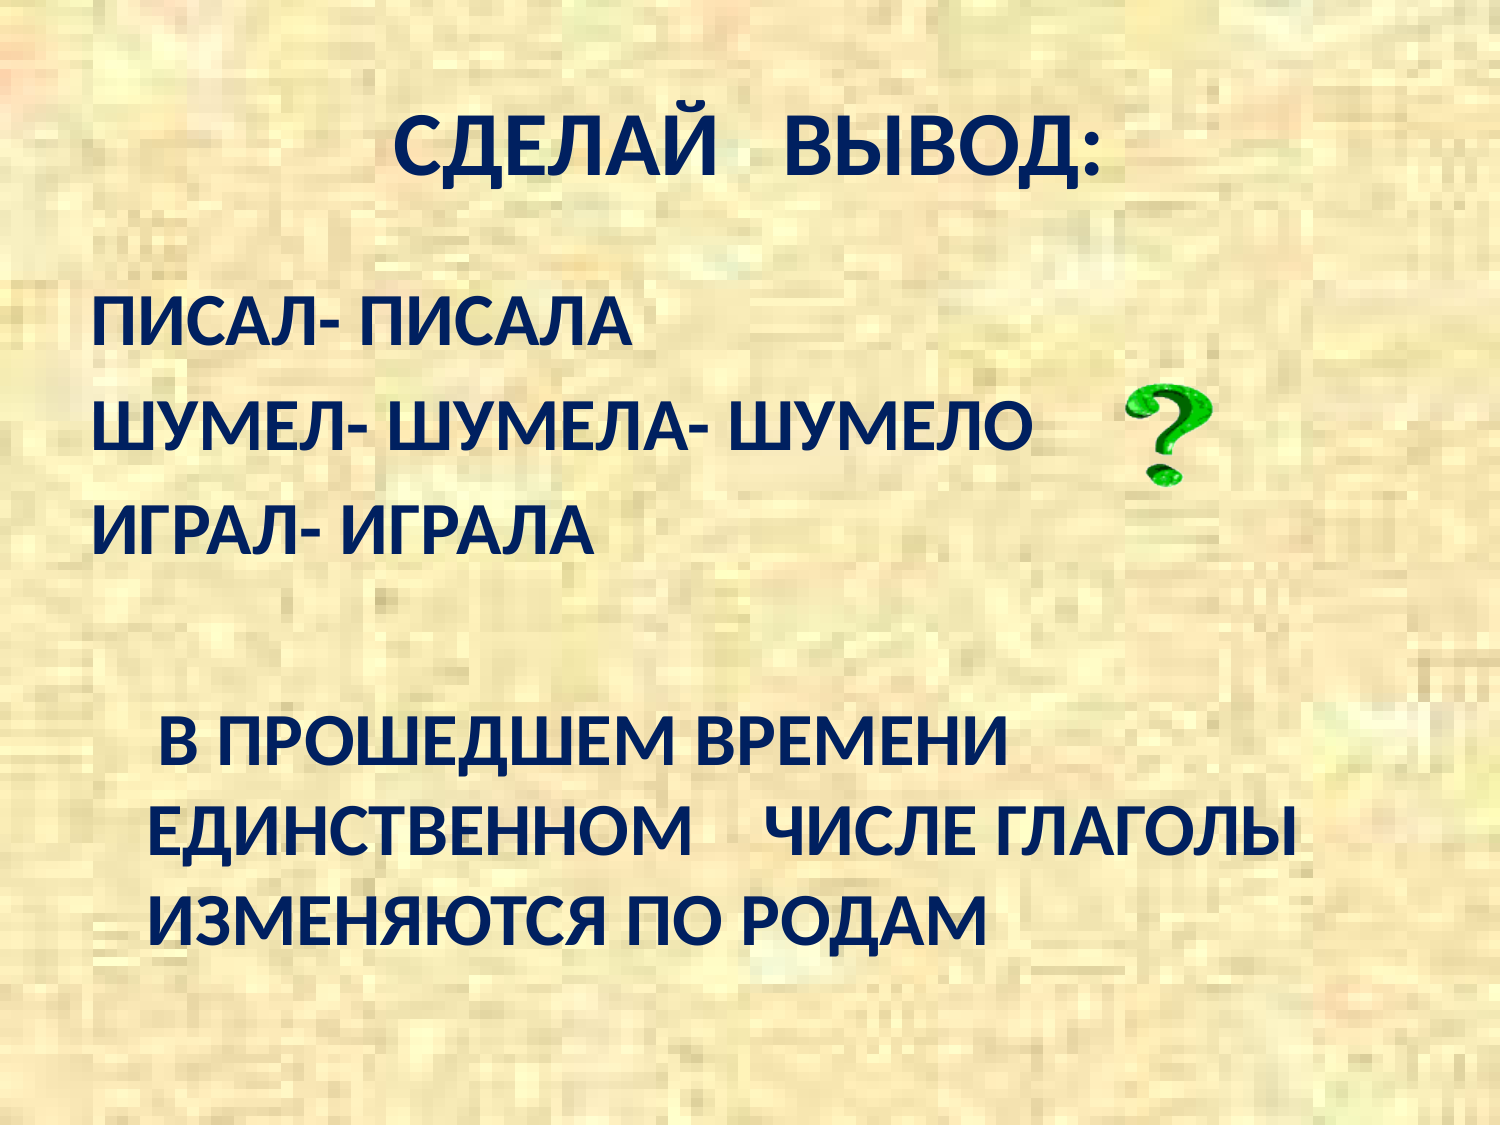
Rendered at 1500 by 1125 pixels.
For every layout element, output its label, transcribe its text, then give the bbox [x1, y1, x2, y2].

list ПИСАЛ- ПИСАЛА ШУМЕЛ- ШУМЕЛА- ШУМЕЛО ИГРАЛ- ИГРАЛА В ПРОШЕДШЕМ ВРЕМЕНИ ЕДИНСТВЕННОМ ЧИСЛЕ ГЛАГОЛЫ ИЗМЕНЯЮТСЯ ПО РОДАМ [75, 262, 1425, 1005]
picture [0, 0, 1500, 1125]
title СДЕЛАЙ ВЫВОД: [75, 45, 1425, 233]
